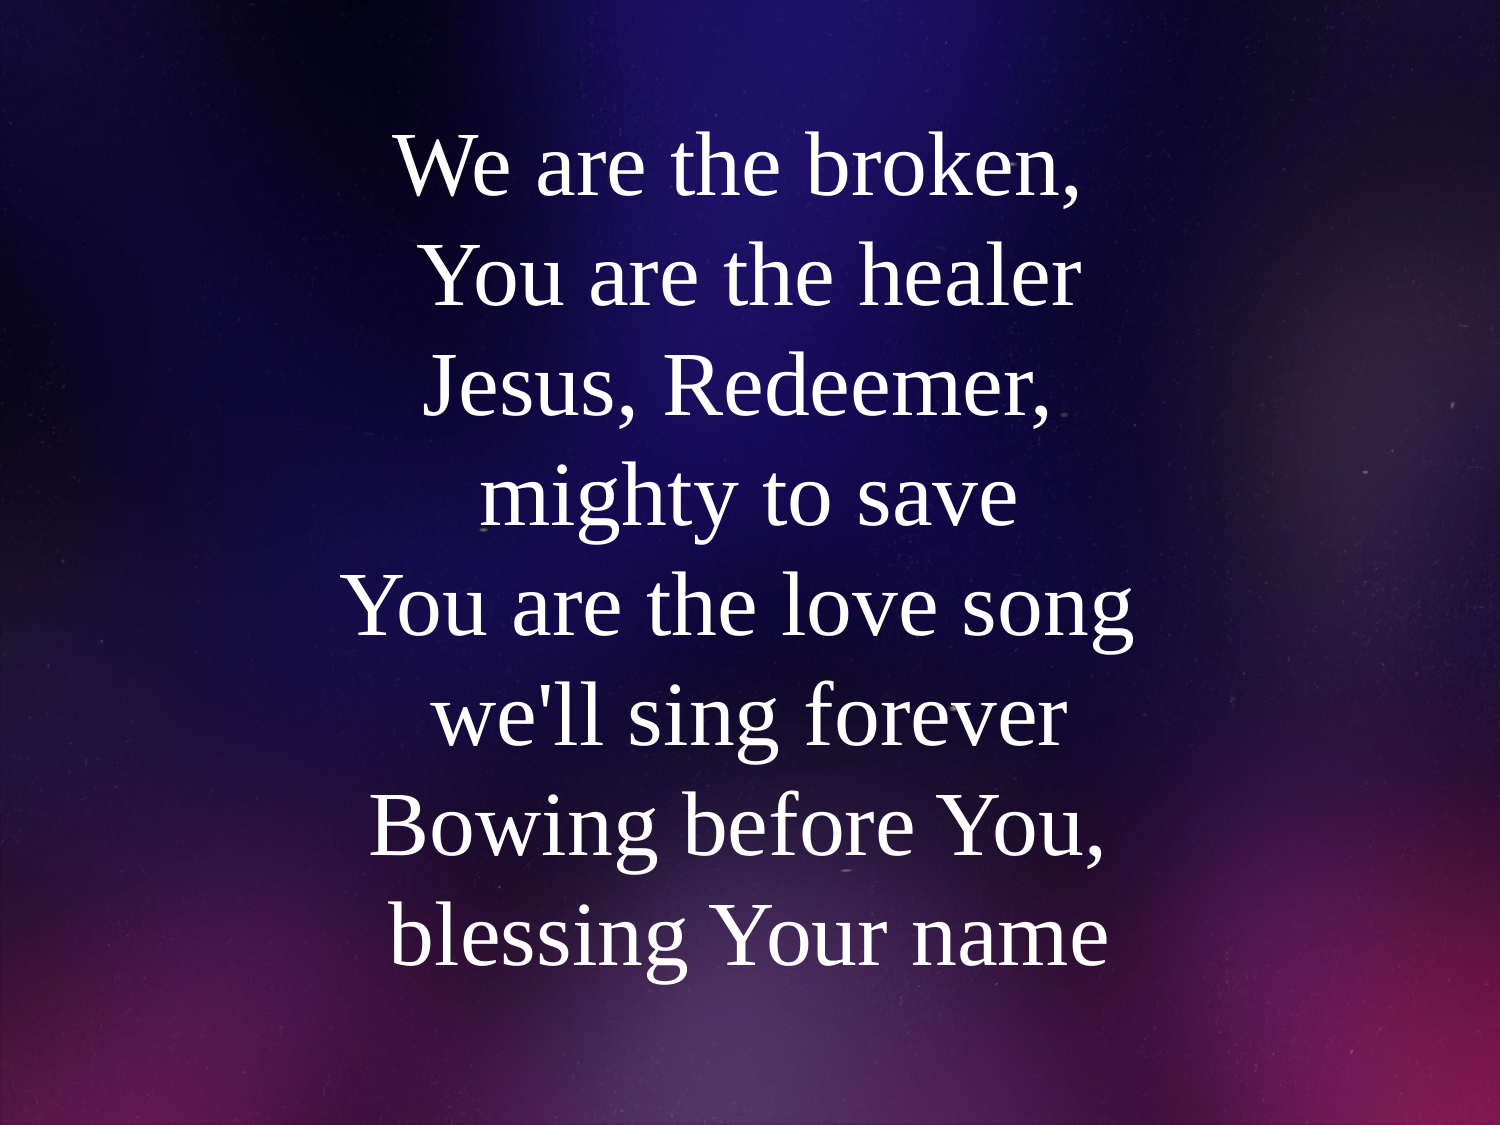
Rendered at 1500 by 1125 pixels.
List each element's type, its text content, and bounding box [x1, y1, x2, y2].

picture [0, 0, 1500, 1125]
title We are the broken, You are the healer Jesus, Redeemer, mighty to save You are the love song we'll sing forever Bowing before You, blessing Your name [112, 450, 1388, 638]
